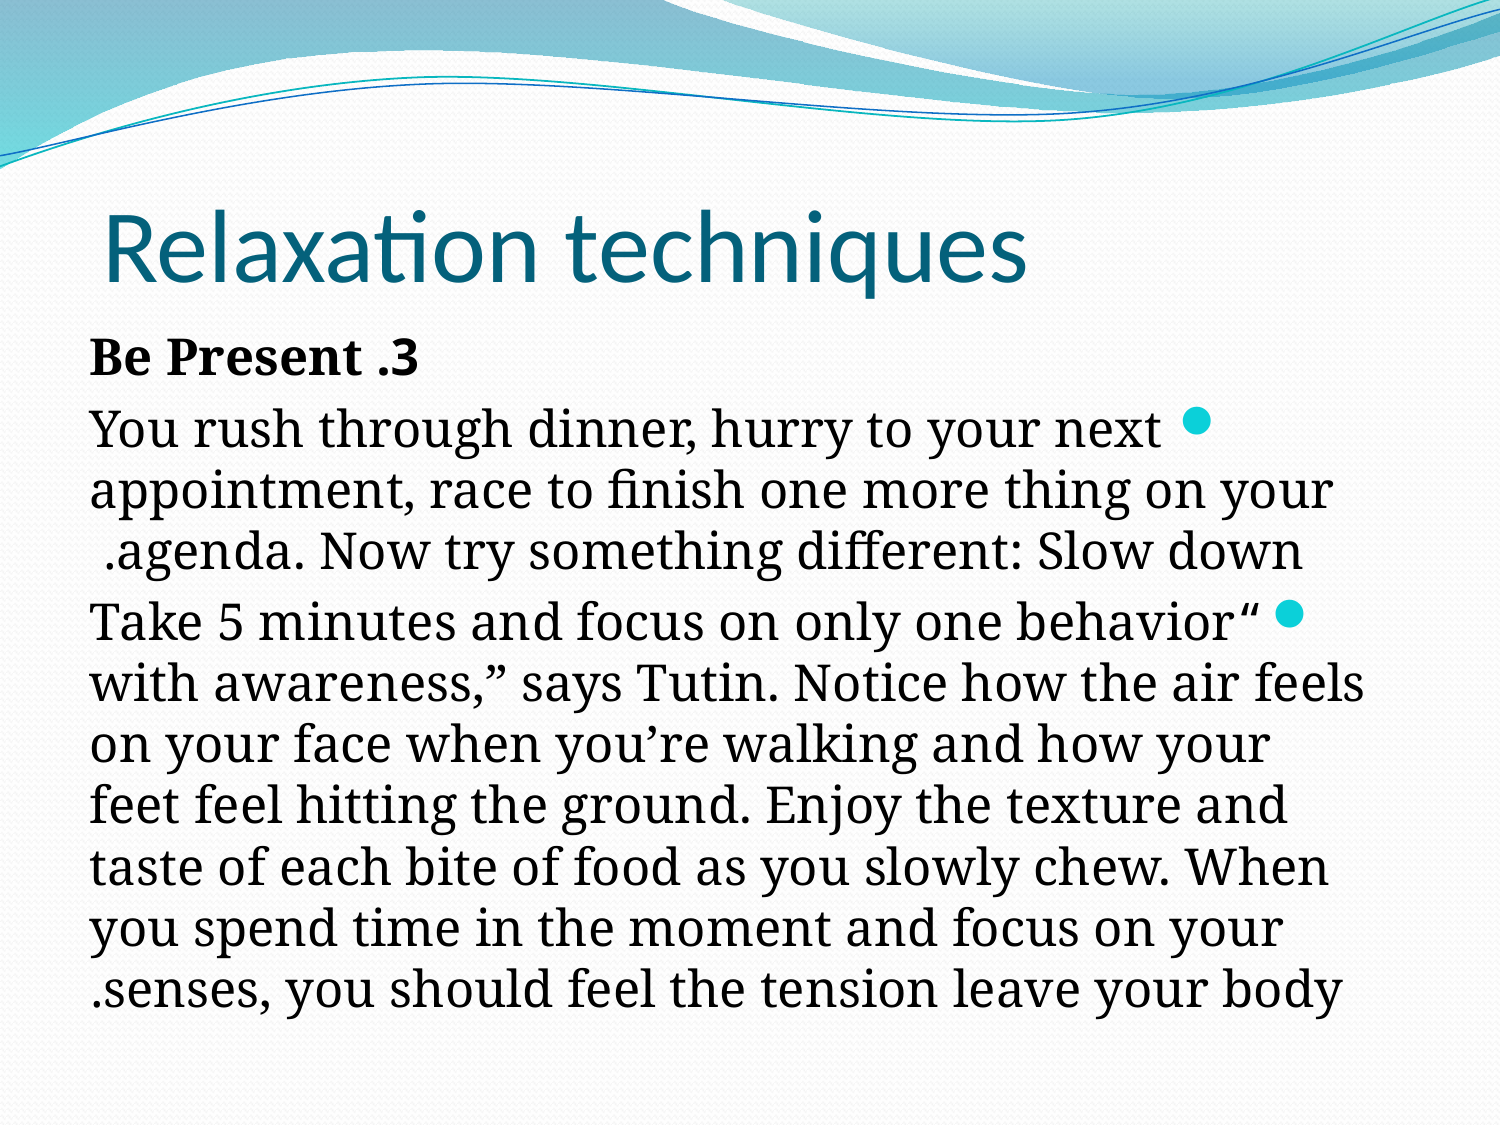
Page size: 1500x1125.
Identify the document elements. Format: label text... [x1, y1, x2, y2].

title Relaxation techniques [75, 115, 1425, 303]
list 3. Be Present You rush through dinner, hurry to your next appointment, race to finish one more thing on your agenda. Now try something different: Slow down. “Take 5 minutes and focus on only one behavior with awareness,” says Tutin. Notice how the air feels on your face when you’re walking and how your feet feel hitting the ground. Enjoy the texture and taste of each bite of food as you slowly chew. When you spend time in the moment and focus on your senses, you should feel the tension leave your body. [75, 317, 1425, 1038]
